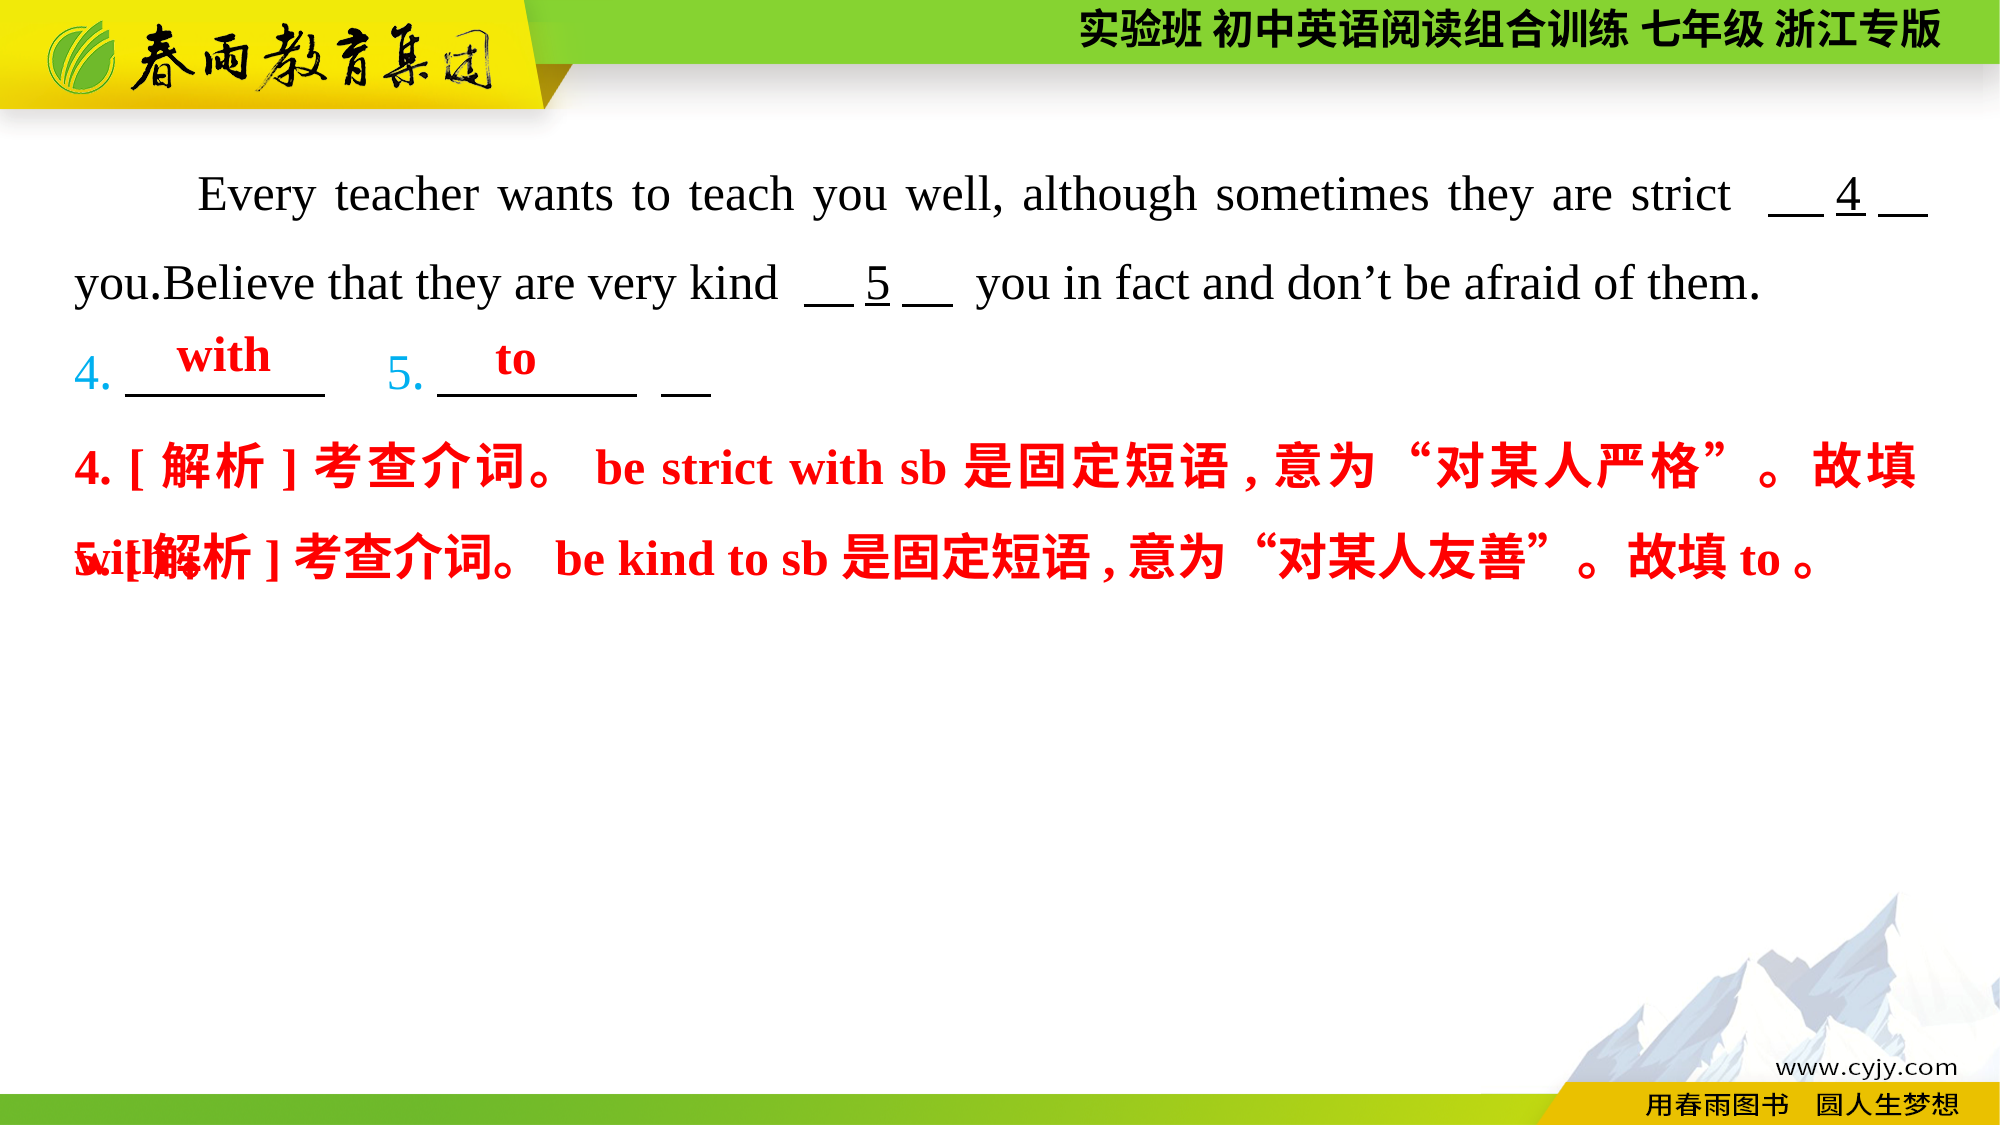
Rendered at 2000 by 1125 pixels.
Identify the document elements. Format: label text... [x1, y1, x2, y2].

list Every teacher wants to teach you well, although sometimes they are strict 4 you.Believe that they are very kind 5 you in fact and don’t be afraid of them. 4. 5. . [59, 122, 1944, 397]
picture [0, 0, 2000, 1125]
text_box to [480, 317, 552, 393]
text_box 5. [解析]考查介词。be kind to sb是固定短语,意为“对某人友善”。故填to。 [59, 488, 1898, 593]
text_box 4. [解析]考查介词。be strict with sb是固定短语,意为“对某人严格”。故填with。 [59, 397, 1944, 593]
text_box with [161, 314, 287, 390]
